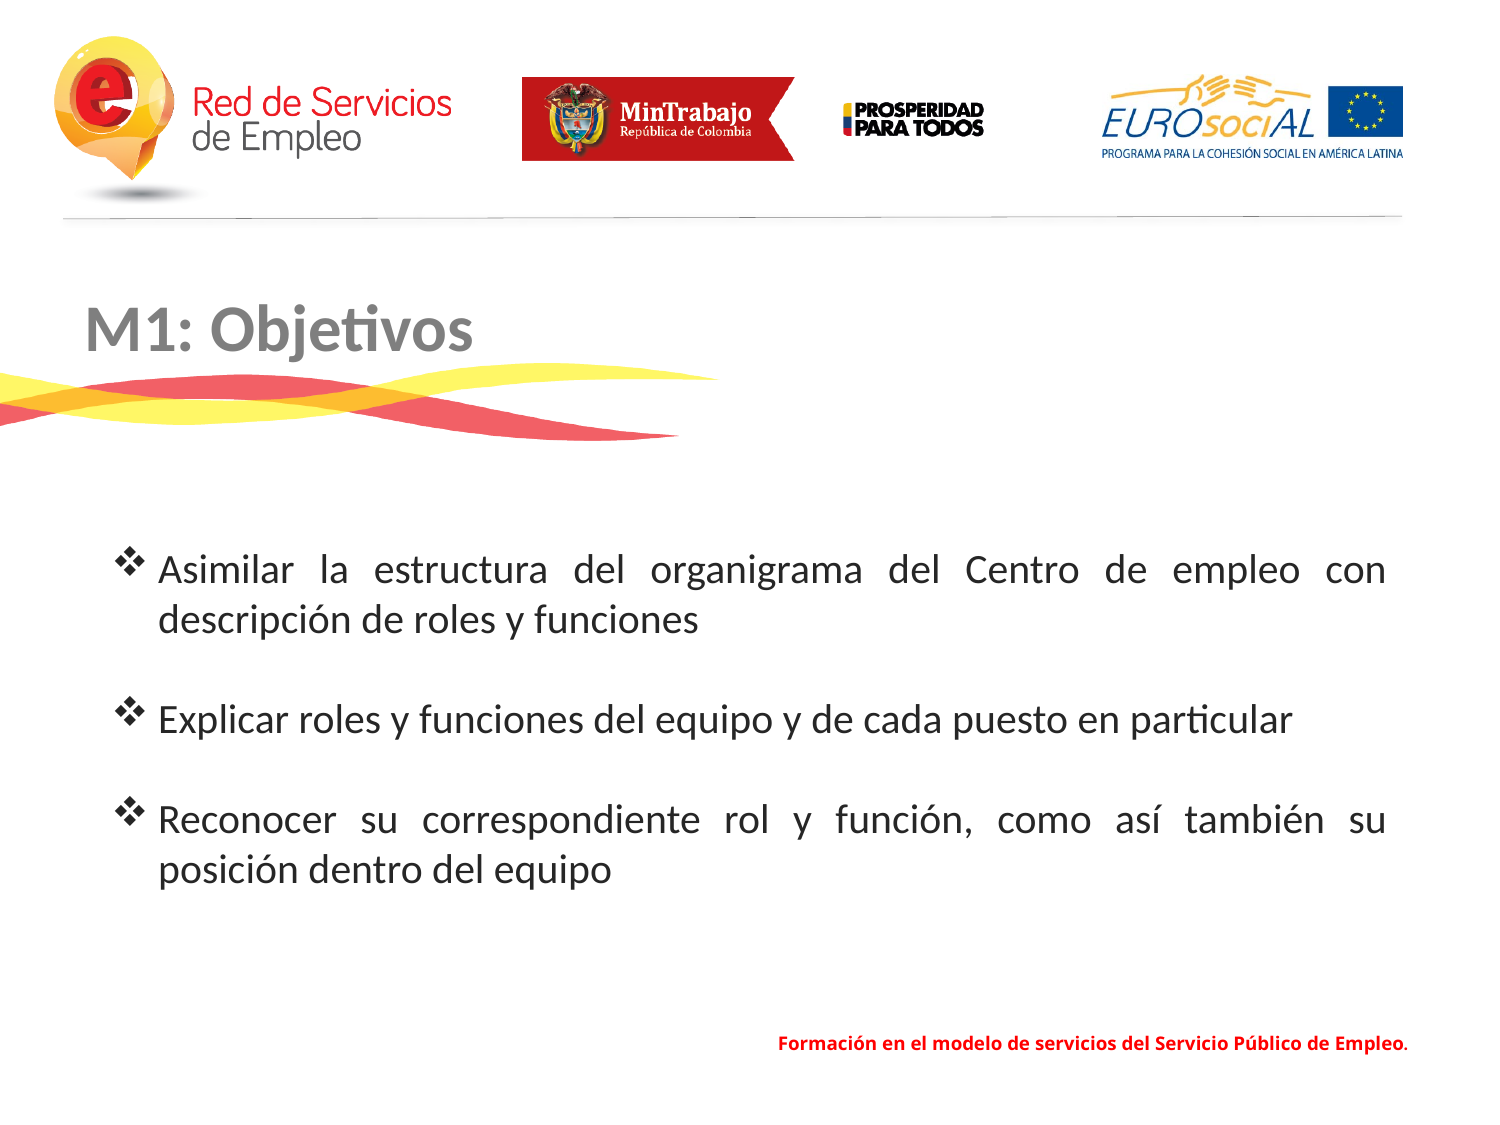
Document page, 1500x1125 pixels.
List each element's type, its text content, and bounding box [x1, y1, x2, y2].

picture [1102, 74, 1403, 158]
text_box Asimilar la estructura del organigrama del Centro de empleo con descripción de roles y funciones Explicar roles y funciones del equipo y de cada puesto en particular Reconocer su correspondiente rol y función, como así también su posición dentro del equipo [96, 484, 1403, 945]
title Formación en el modelo de servicios del Servicio Público de Empleo. [720, 999, 1471, 1088]
picture [0, 358, 721, 441]
picture [54, 35, 452, 205]
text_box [62, 215, 1403, 220]
picture [521, 77, 987, 162]
text_box M1: Objetivos [70, 277, 505, 357]
